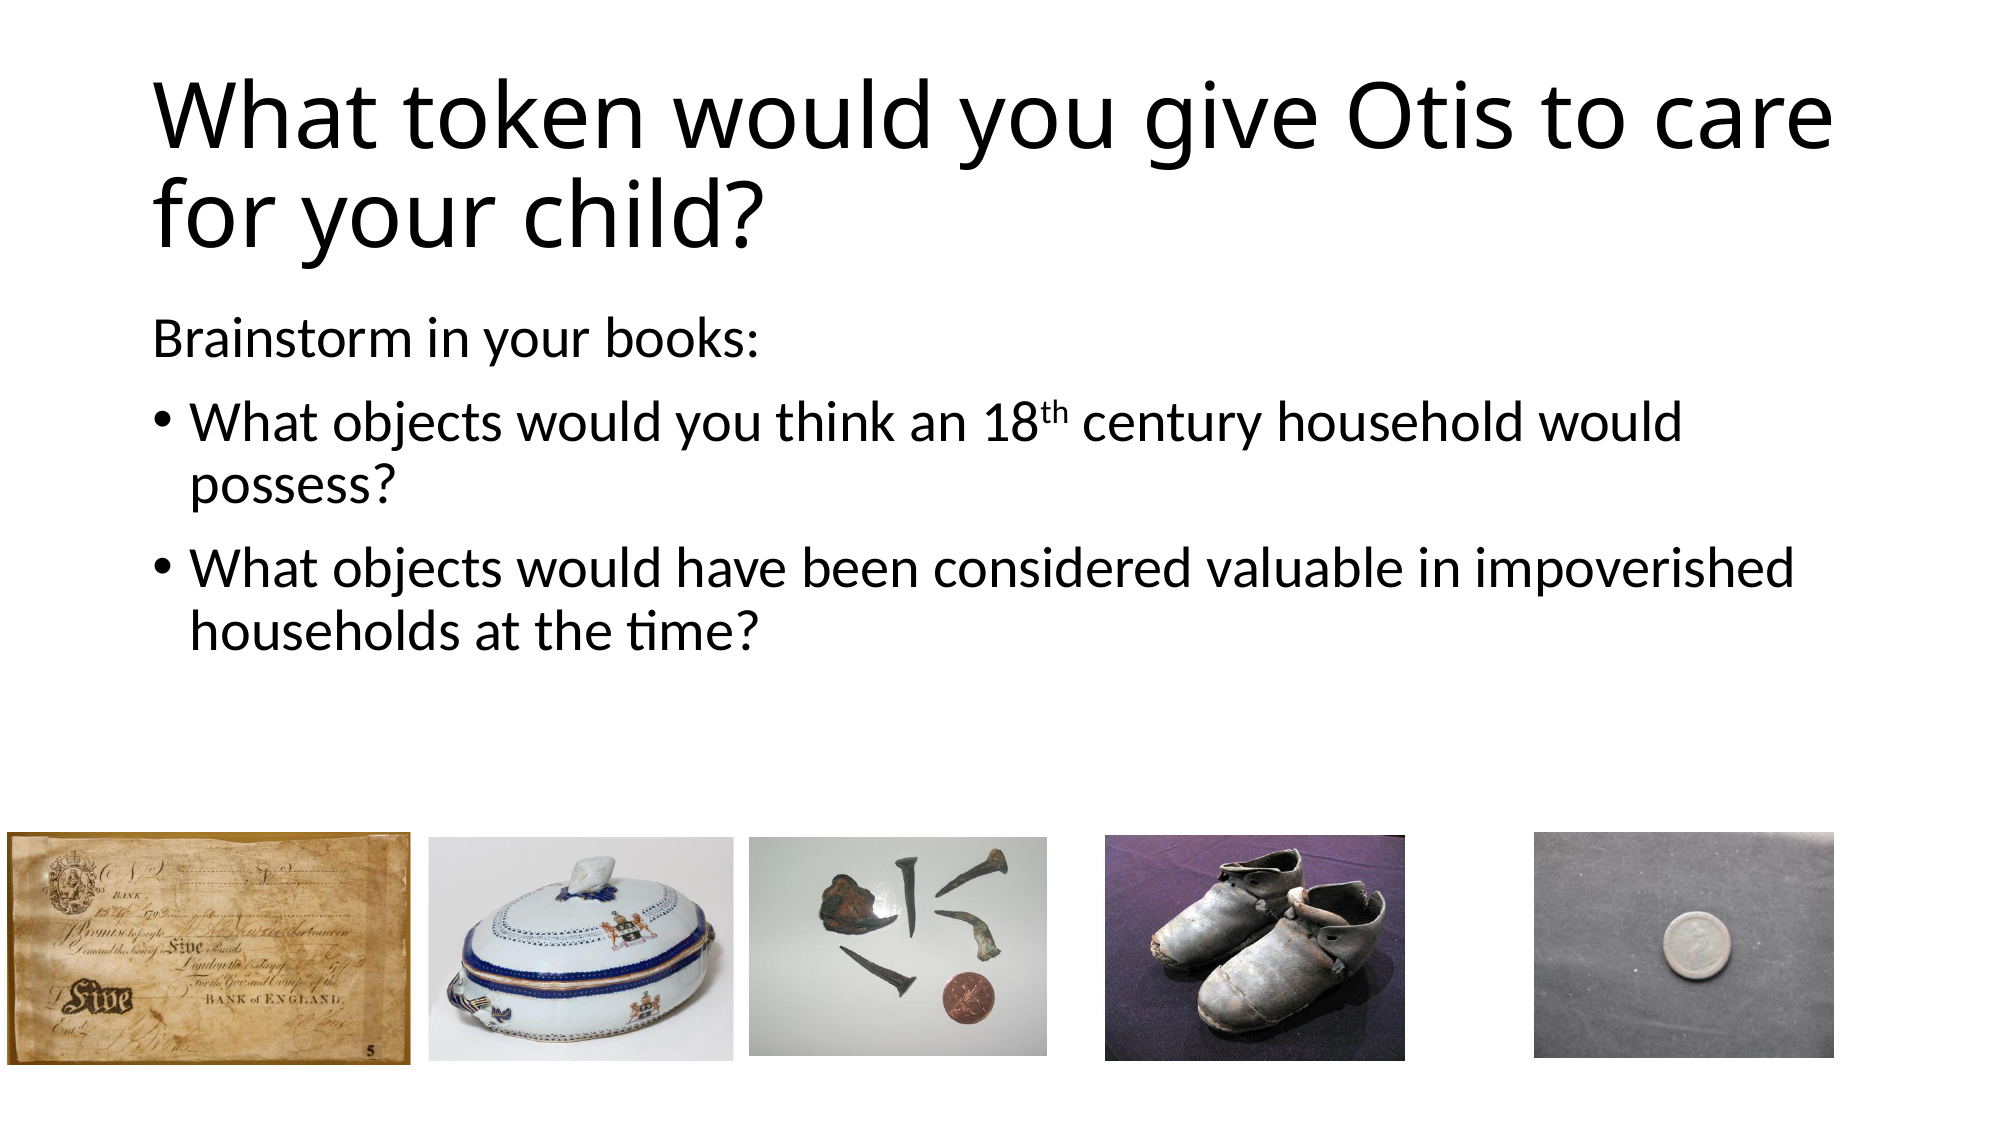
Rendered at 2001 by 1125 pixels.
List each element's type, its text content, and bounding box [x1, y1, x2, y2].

picture [1053, 835, 1457, 1061]
list Brainstorm in your books: What objects would you think an 18th century household would possess? What objects would have been considered valuable in impoverished households at the time? [137, 299, 1863, 1014]
title What token would you give Otis to care for your child? [137, 59, 1863, 278]
picture [1482, 832, 1886, 1058]
picture [0, 832, 1050, 1066]
